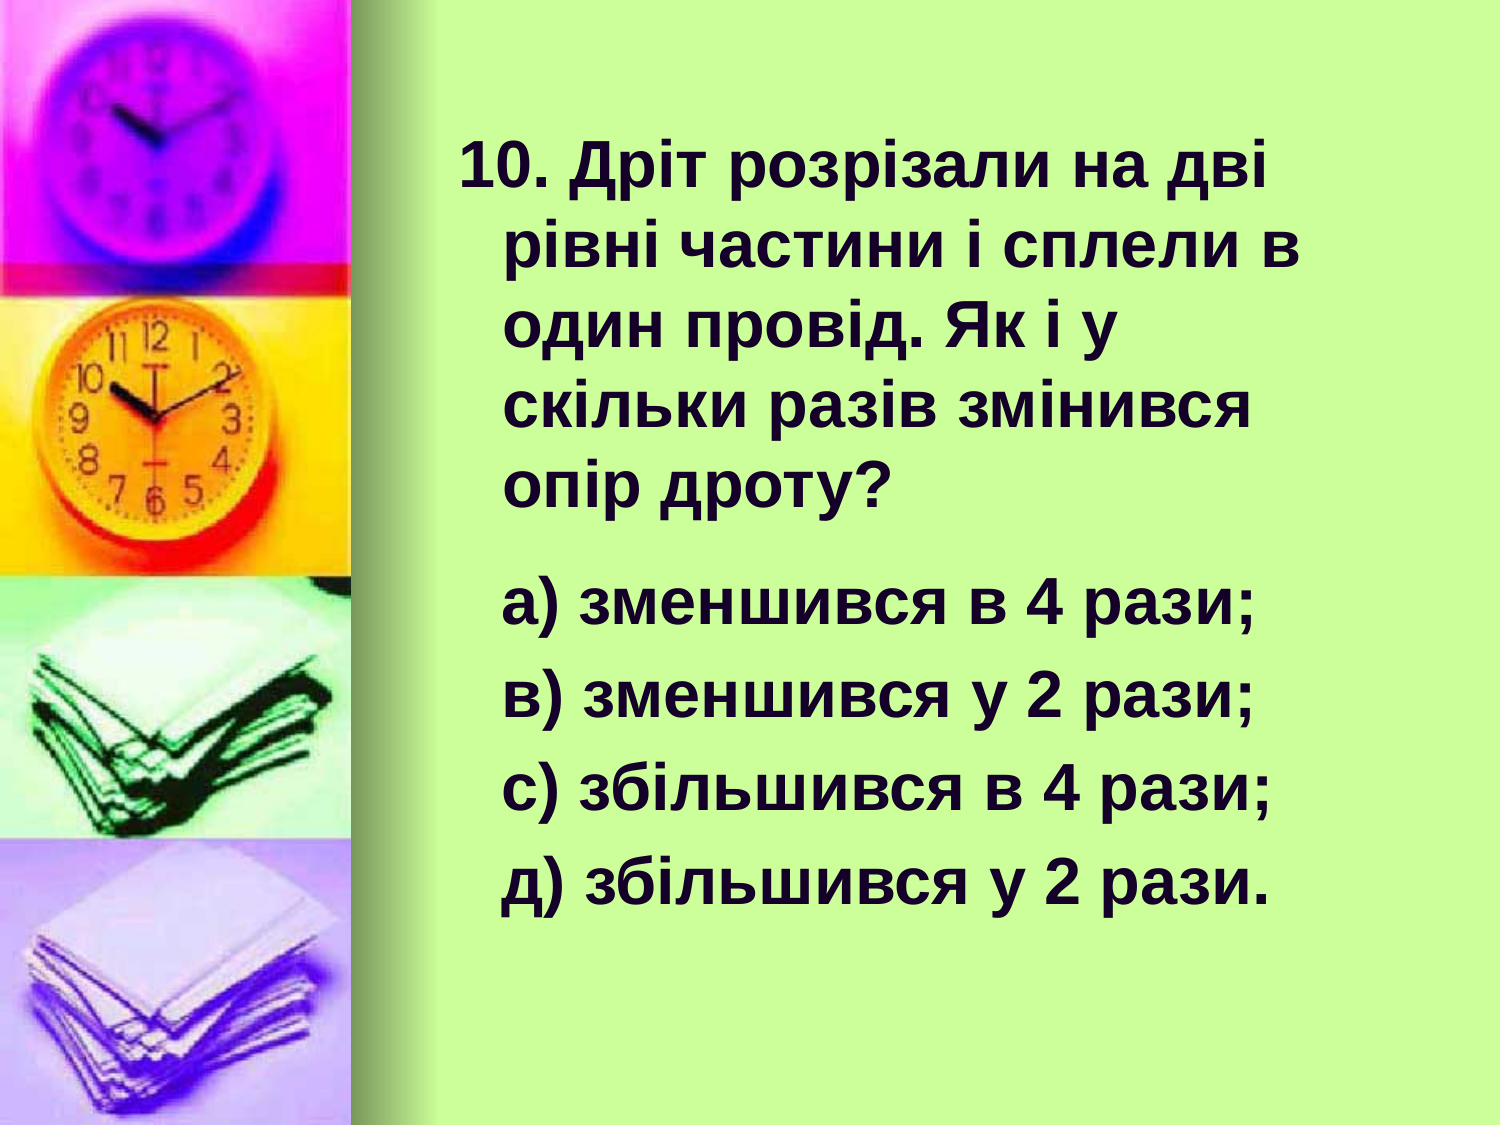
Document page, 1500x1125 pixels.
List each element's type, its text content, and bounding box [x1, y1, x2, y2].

picture [0, 0, 351, 1125]
list 10. Дріт розрізали на дві рівні частини і сплели в один провід. Як і у скільки разів змінився опір дроту? а) зменшився в 4 рази; в) зменшився у 2 рази; с) збільшився в 4 рази; д) збільшився у 2 рази. [431, 113, 1391, 929]
